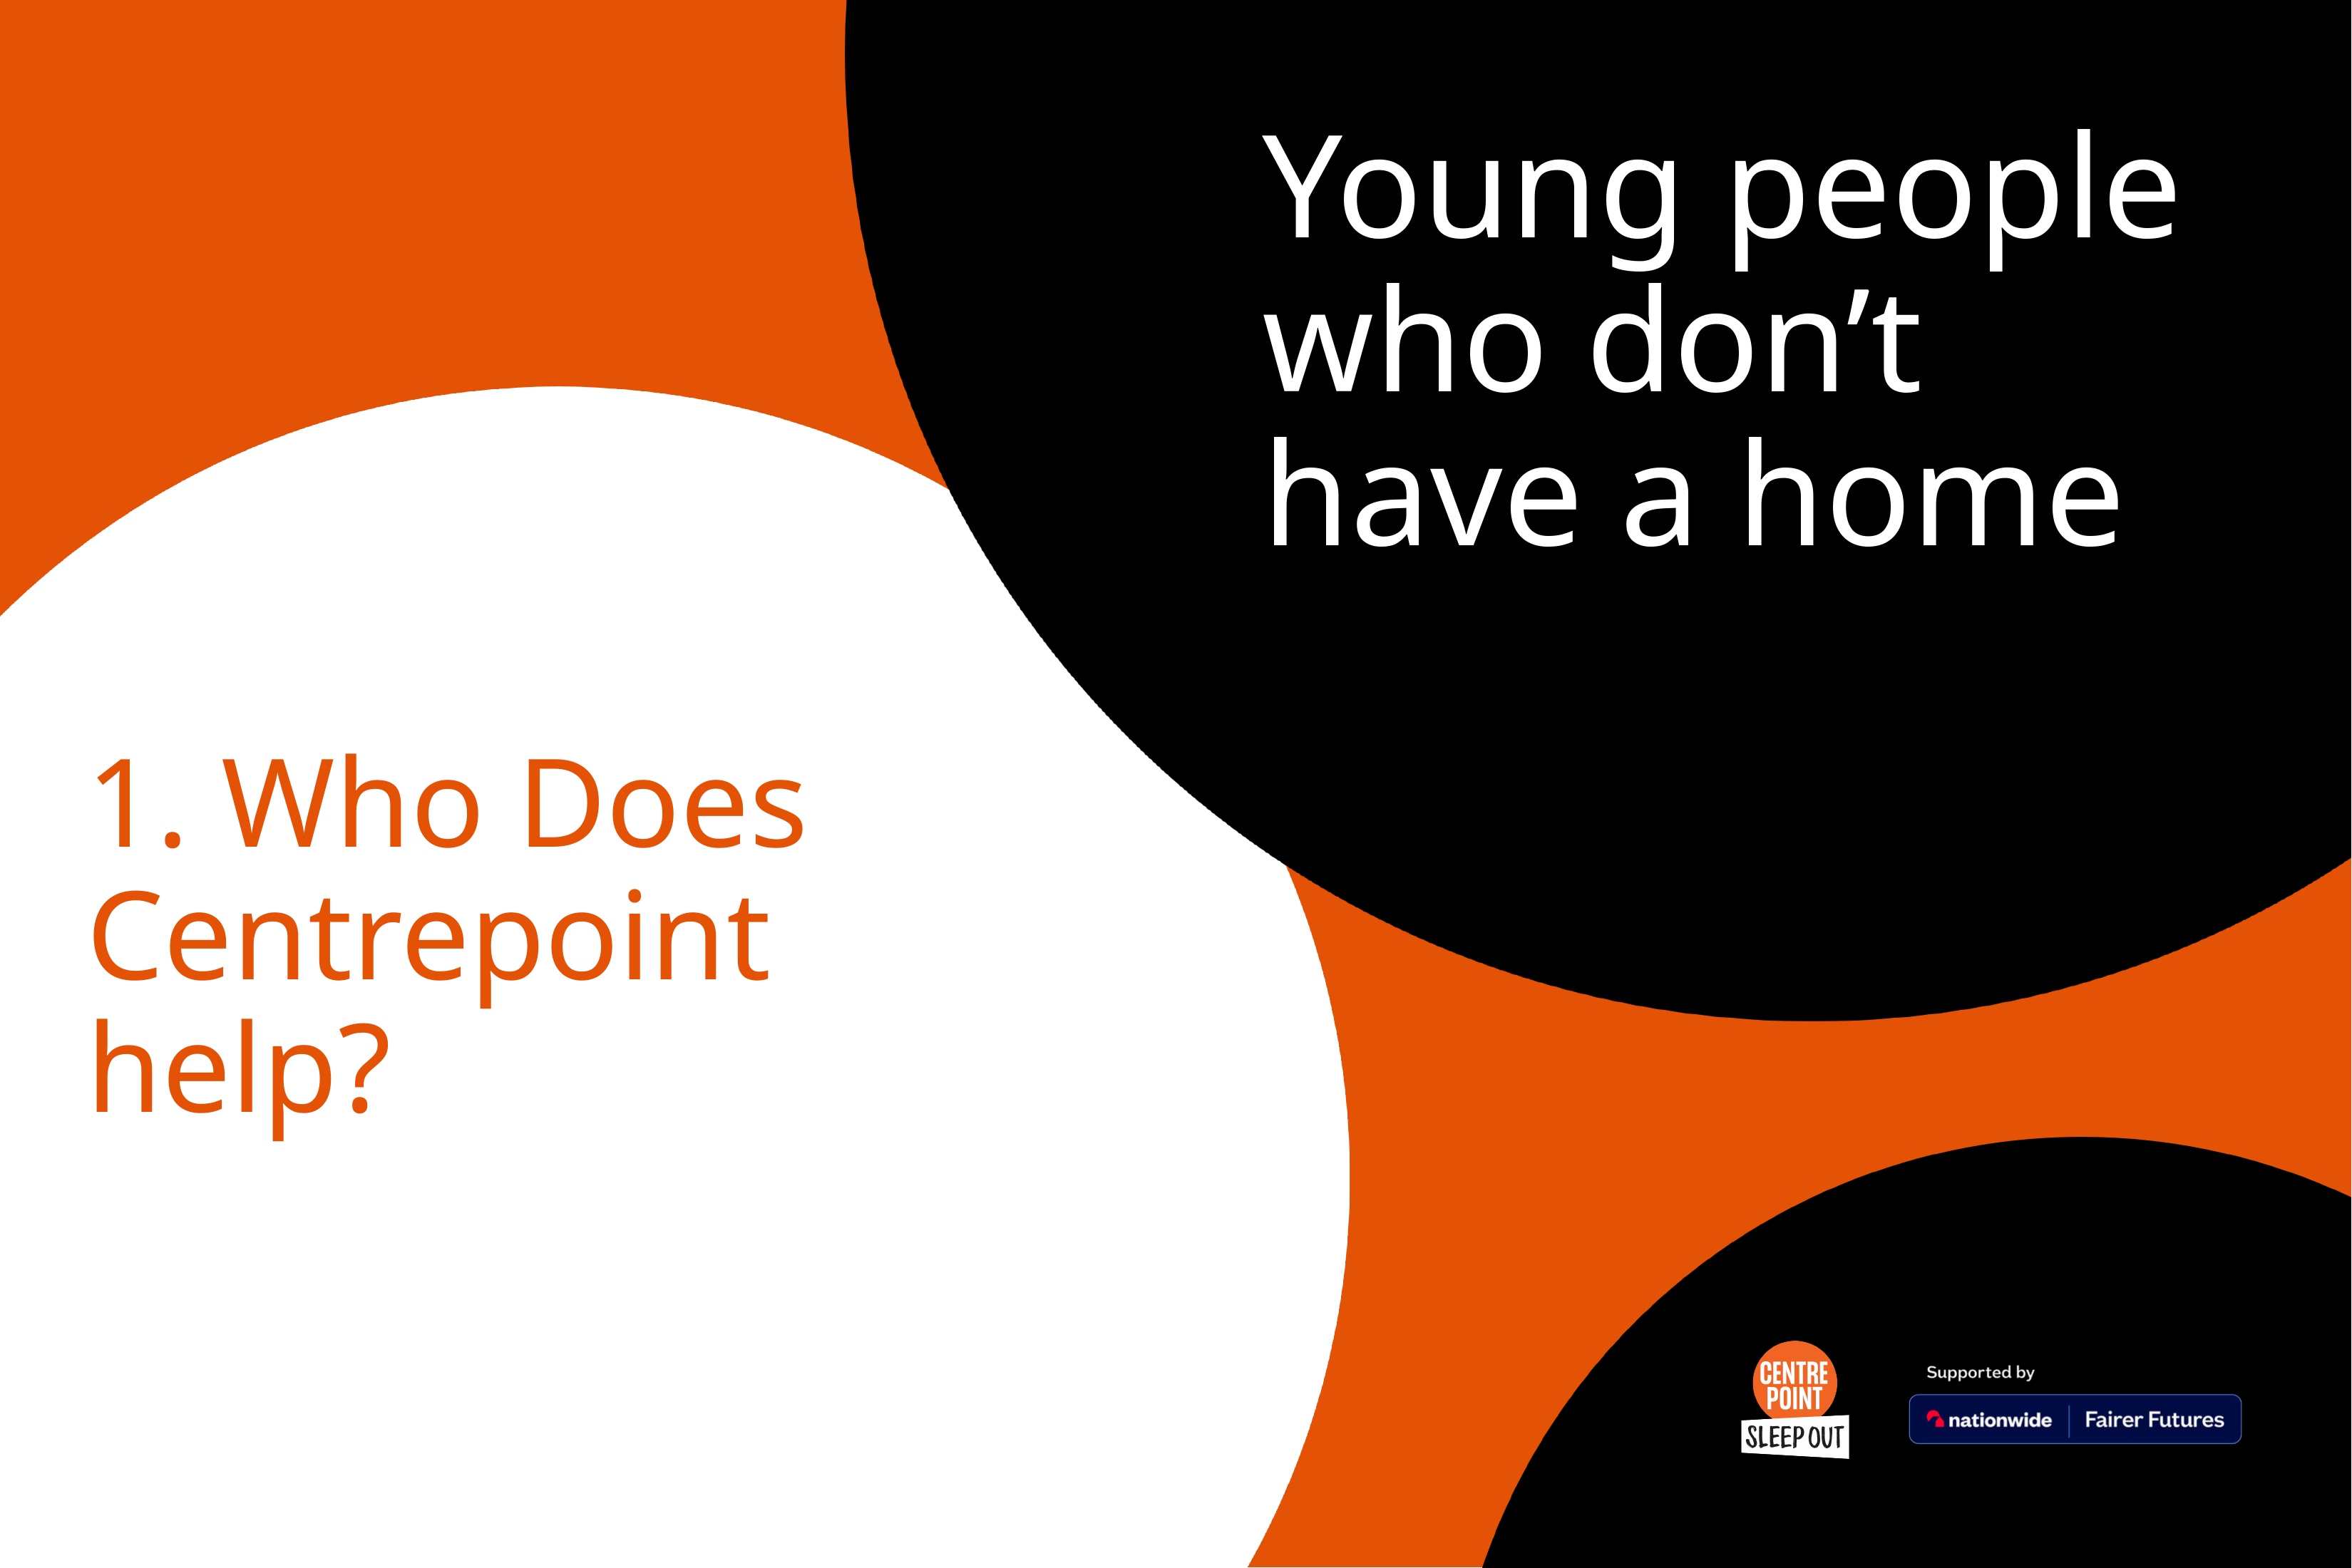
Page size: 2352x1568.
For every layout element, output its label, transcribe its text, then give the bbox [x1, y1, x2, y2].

title 1. Who Does Centrepoint help? [86, 867, 1097, 1139]
text_box Young people who don’t have a home [1262, 114, 2222, 577]
picture [1480, 1137, 2351, 1568]
picture [0, 0, 2351, 1568]
